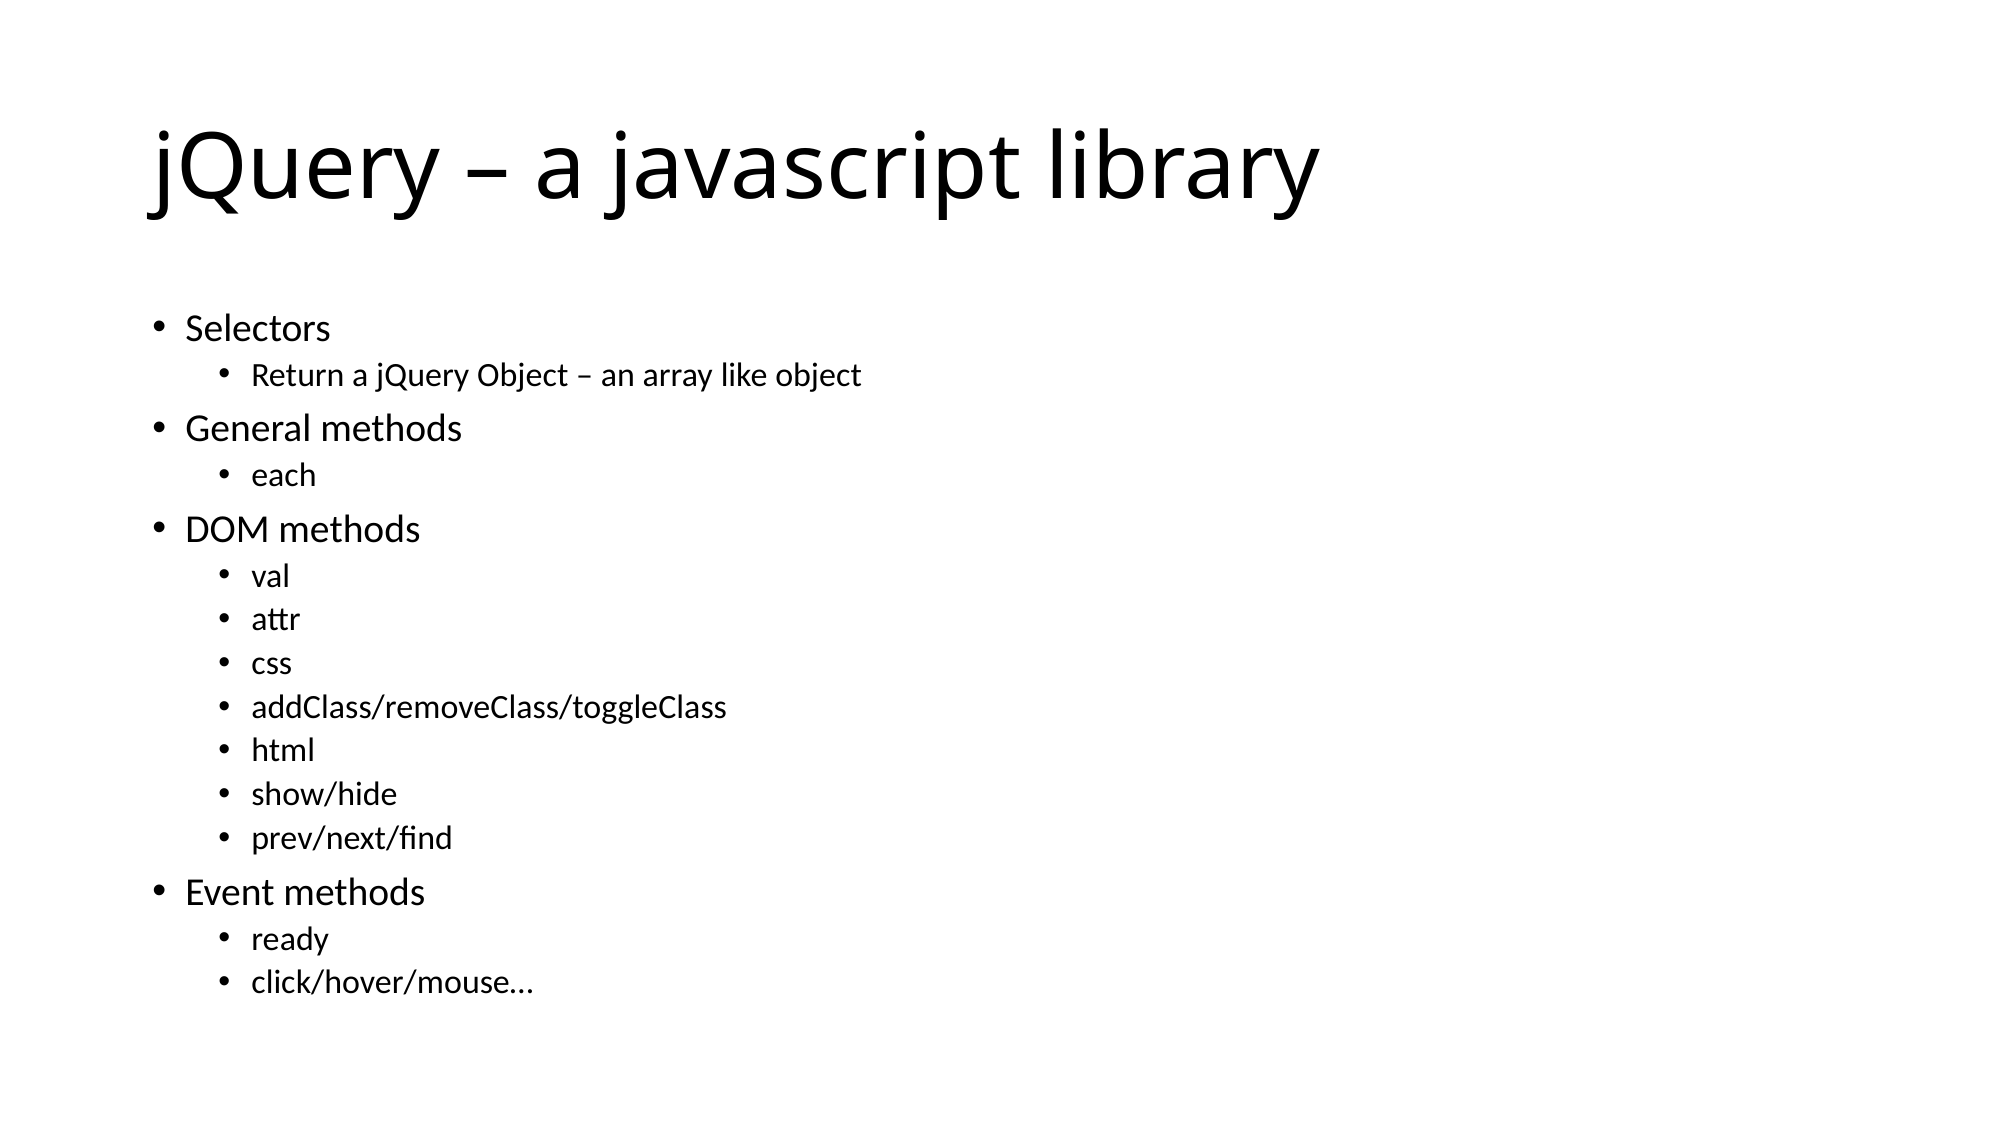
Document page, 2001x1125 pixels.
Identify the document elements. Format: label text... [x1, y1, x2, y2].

list Selectors Return a jQuery Object – an array like object General methods each DOM methods val attr css addClass/removeClass/toggleClass html show/hide prev/next/find Event methods ready click/hover/mouse… [137, 299, 1863, 1014]
title jQuery – a javascript library [137, 59, 1863, 278]
